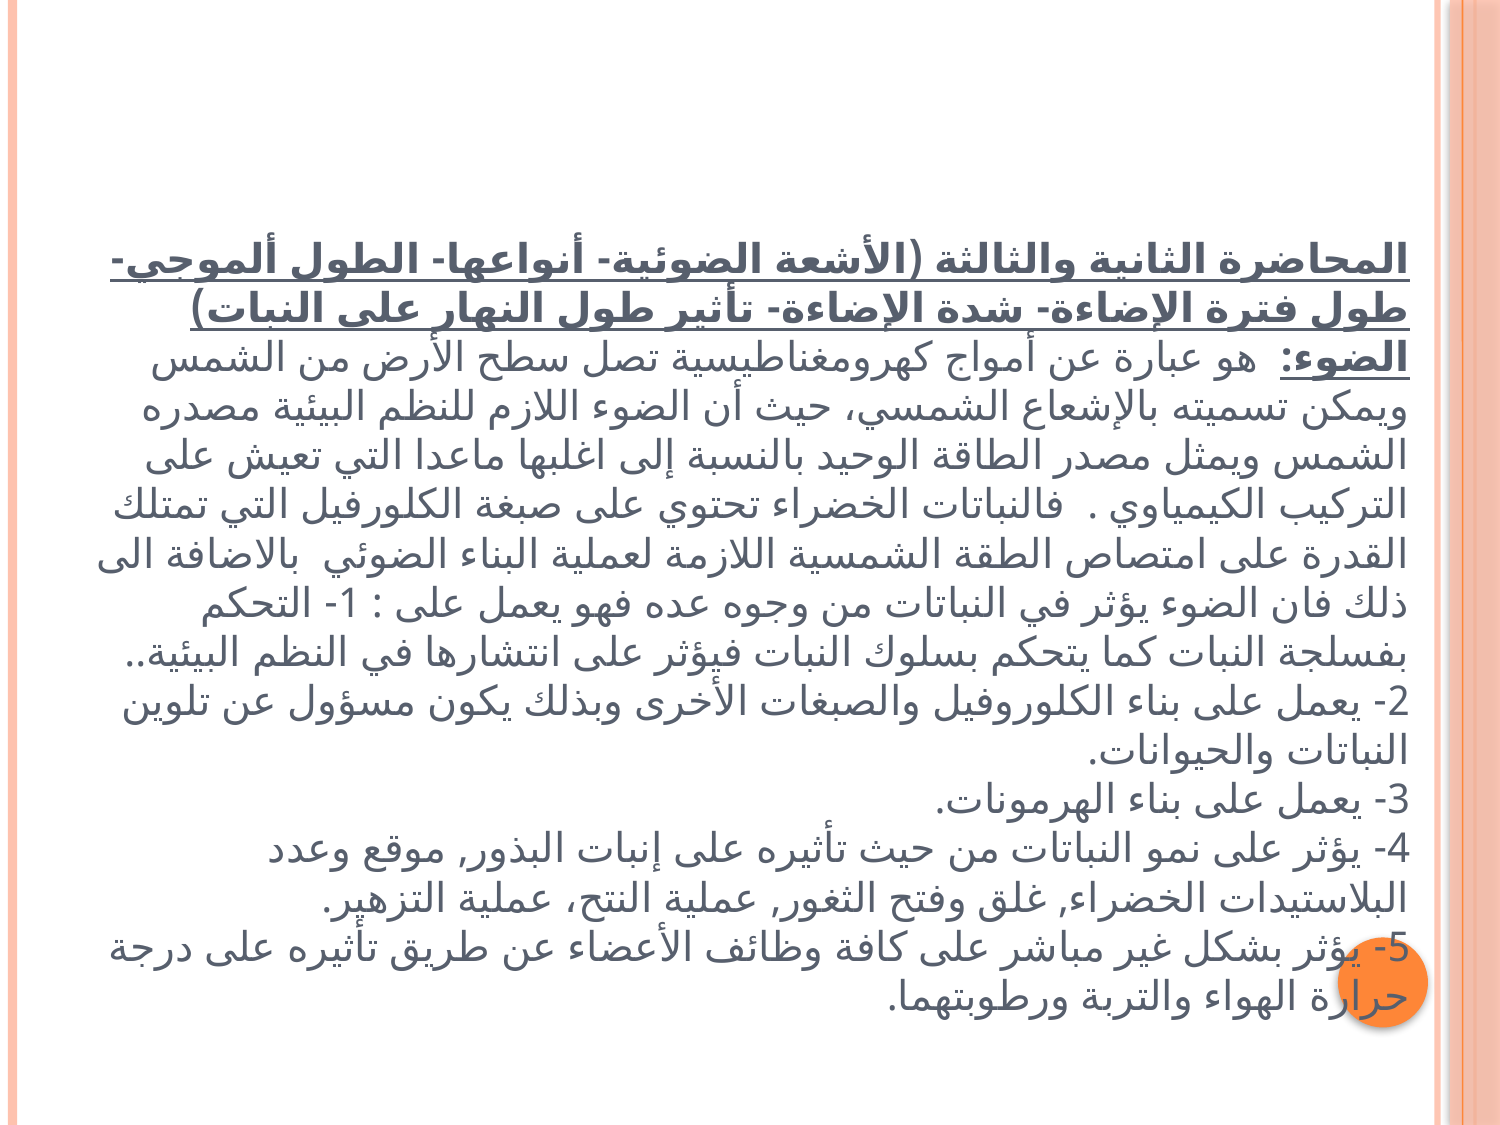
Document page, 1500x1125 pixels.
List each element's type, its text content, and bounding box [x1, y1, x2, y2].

title المحاضرة الثانية والثالثة (الأشعة الضوئية- أنواعها- الطول ألموجي- طول فترة الإضاءة- شدة الإضاءة- تأثير طول النهار على النبات) الضوء: هو عبارة عن أمواج كهرومغناطيسية تصل سطح الأرض من الشمس ويمكن تسميته بالإشعاع الشمسي، حيث أن الضوء اللازم للنظم البيئية مصدره الشمس ويمثل مصدر الطاقة الوحيد بالنسبة إلى اغلبها ماعدا التي تعيش على التركيب الكيمياوي . فالنباتات الخضراء تحتوي على صبغة الكلورفيل التي تمتلك القدرة على امتصاص الطقة الشمسية اللازمة لعملية البناء الضوئي بالاضافة الى ذلك فان الضوء يؤثر في النباتات من وجوه عده فهو يعمل على : 1- التحكم بفسلجة النبات كما يتحكم بسلوك النبات فيؤثر على انتشارها في النظم البيئية.. 2- يعمل على بناء الكلوروفيل والصبغات الأخرى وبذلك يكون مسؤول عن تلوين النباتات والحيوانات. 3- يعمل على بناء الهرمونات. 4- يؤثر على نمو النباتات من حيث تأثيره على إنبات البذور, موقع وعدد البلاستيدات الخضراء, غلق وفتح الثغور, عملية النتح، عملية التزهير. 5- يؤثر بشكل غير مباشر على كافة وظائف الأعضاء عن طريق تأثيره على درجة حرارة الهواء والتربة ورطوبتهما. [75, 37, 1425, 1075]
